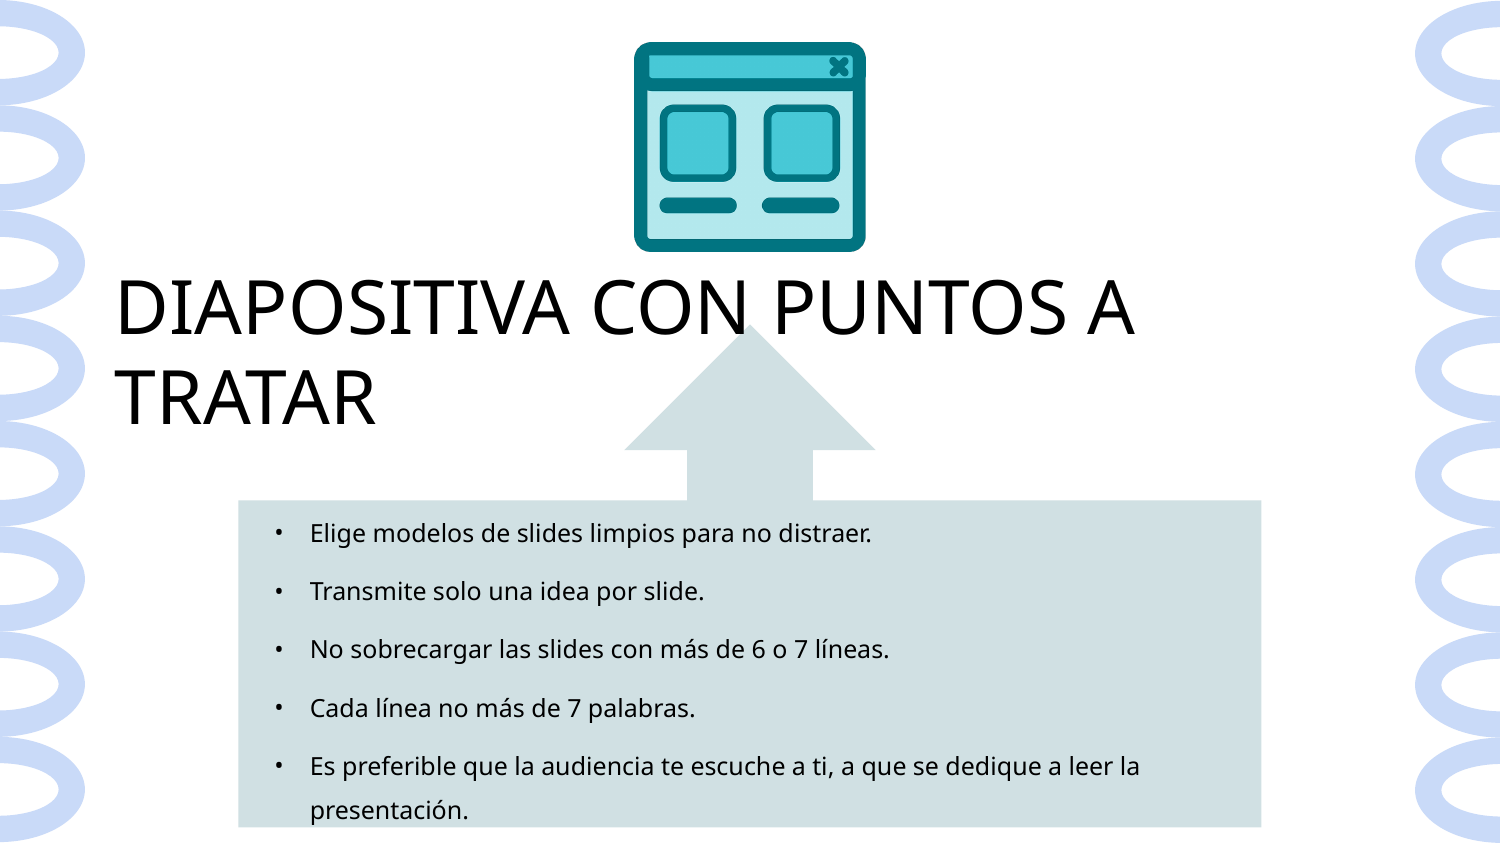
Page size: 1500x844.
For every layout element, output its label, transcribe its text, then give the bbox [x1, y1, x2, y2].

text_box [624, 429, 876, 499]
title DIAPOSITIVA CON PUNTOS A TRATAR [99, 271, 1401, 429]
picture [634, 42, 866, 252]
subtitle Elige modelos de slides limpios para no distraer. Transmite solo una idea por slide. No sobrecargar las slides con más de 6 o 7 líneas. Cada línea no más de 7 palabras. Es preferible que la audiencia te escuche a ti, a que se dedique a leer la presentación. [238, 499, 1262, 828]
